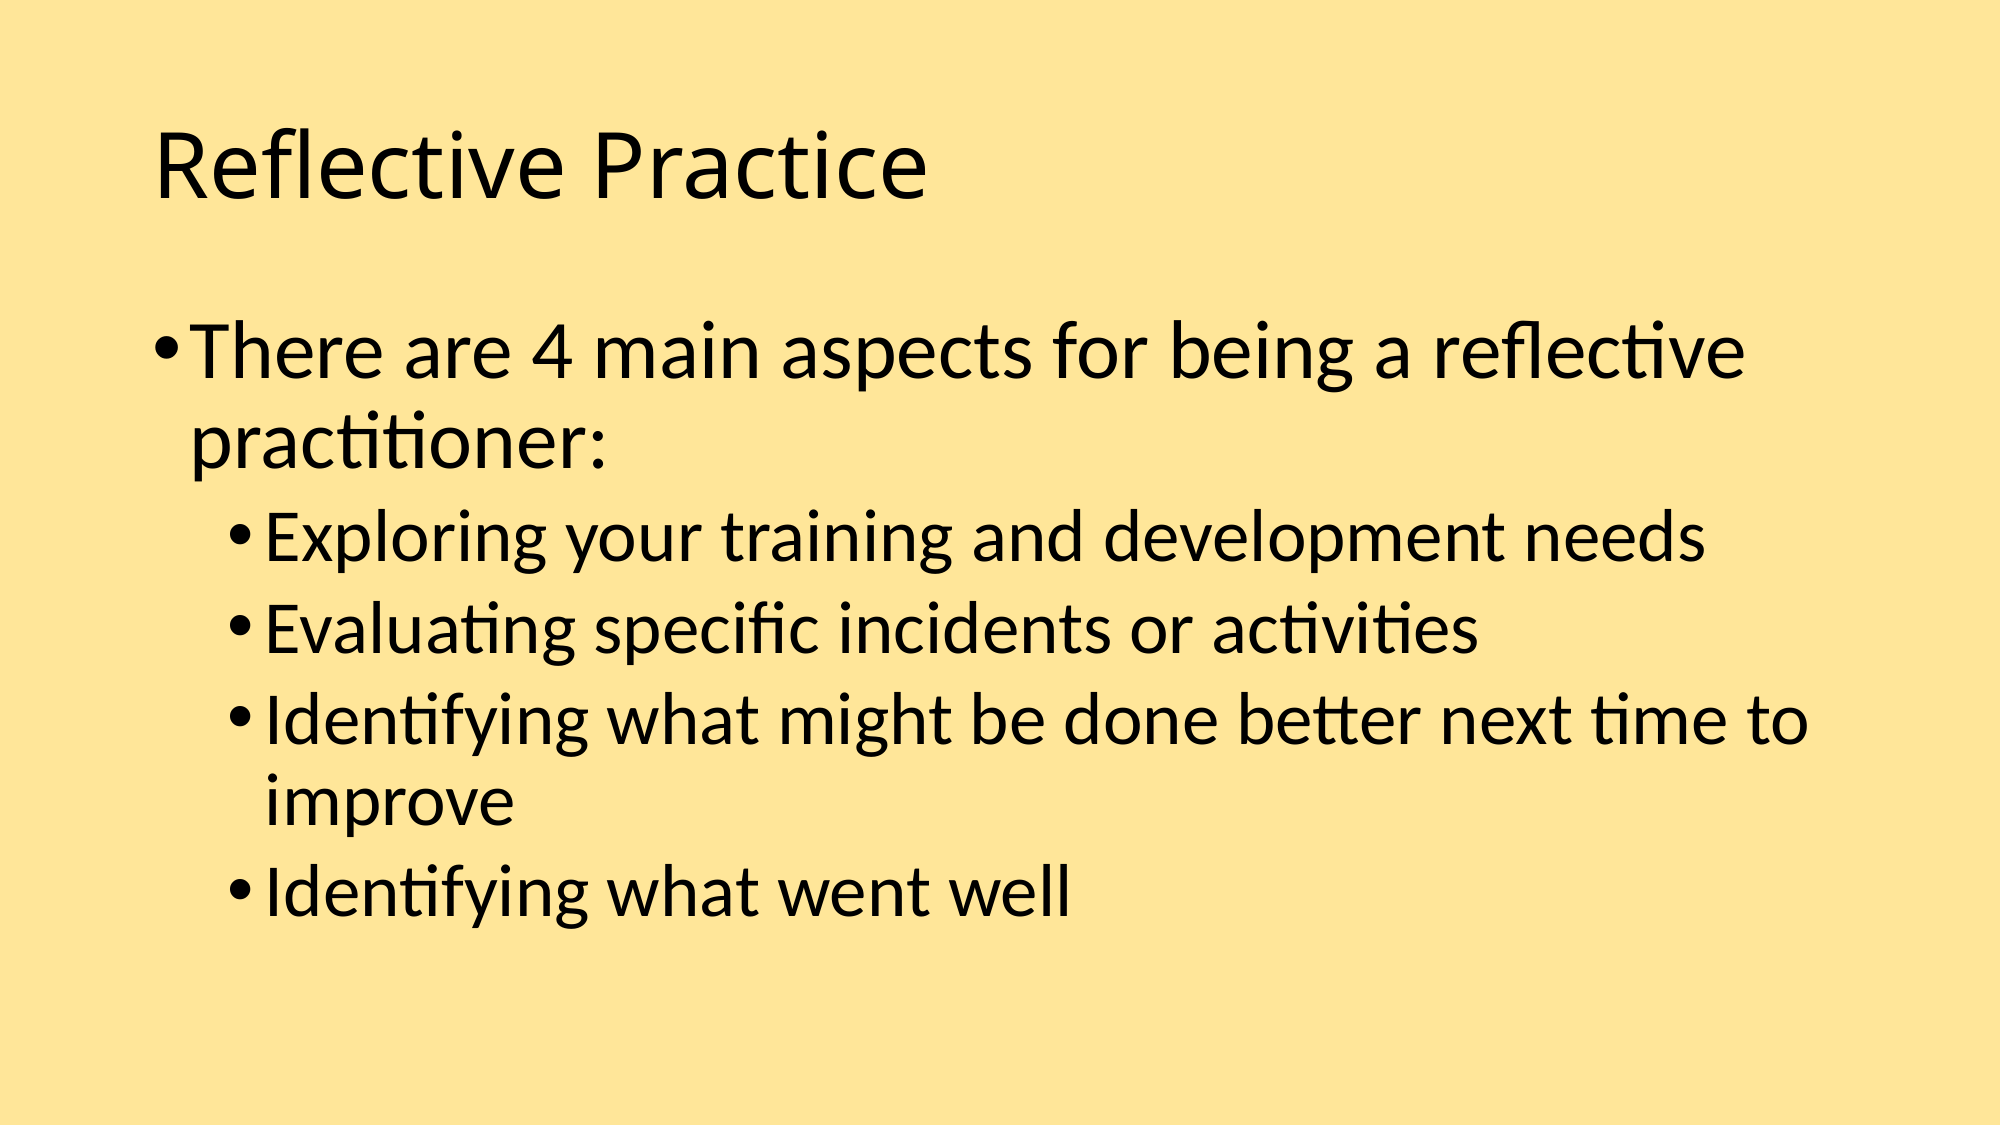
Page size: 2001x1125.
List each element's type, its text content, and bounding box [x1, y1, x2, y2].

title Reflective Practice [137, 59, 1863, 278]
list There are 4 main aspects for being a reflective practitioner: Exploring your training and development needs Evaluating specific incidents or activities Identifying what might be done better next time to improve Identifying what went well [137, 299, 1863, 1014]
